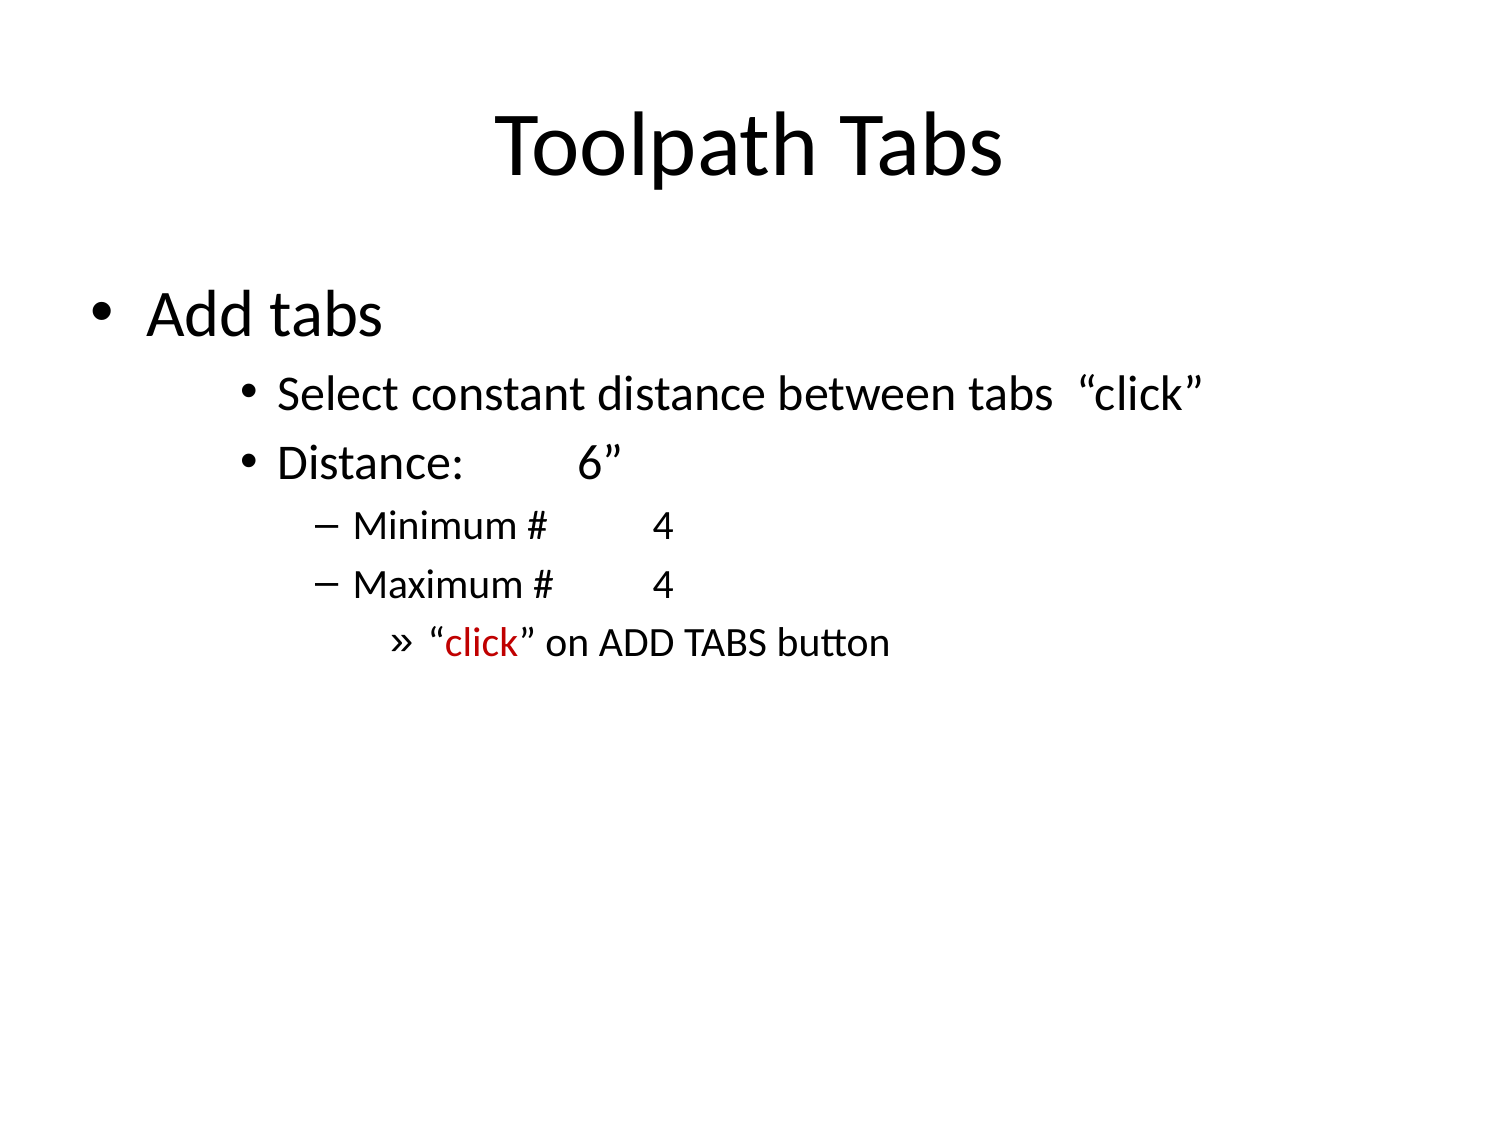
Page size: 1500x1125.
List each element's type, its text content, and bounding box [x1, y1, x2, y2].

title Toolpath Tabs [75, 45, 1425, 233]
list Add tabs Select constant distance between tabs “click” Distance: 6” Minimum # 4 Maximum # 4 “click” on ADD TABS button [75, 262, 1425, 1005]
